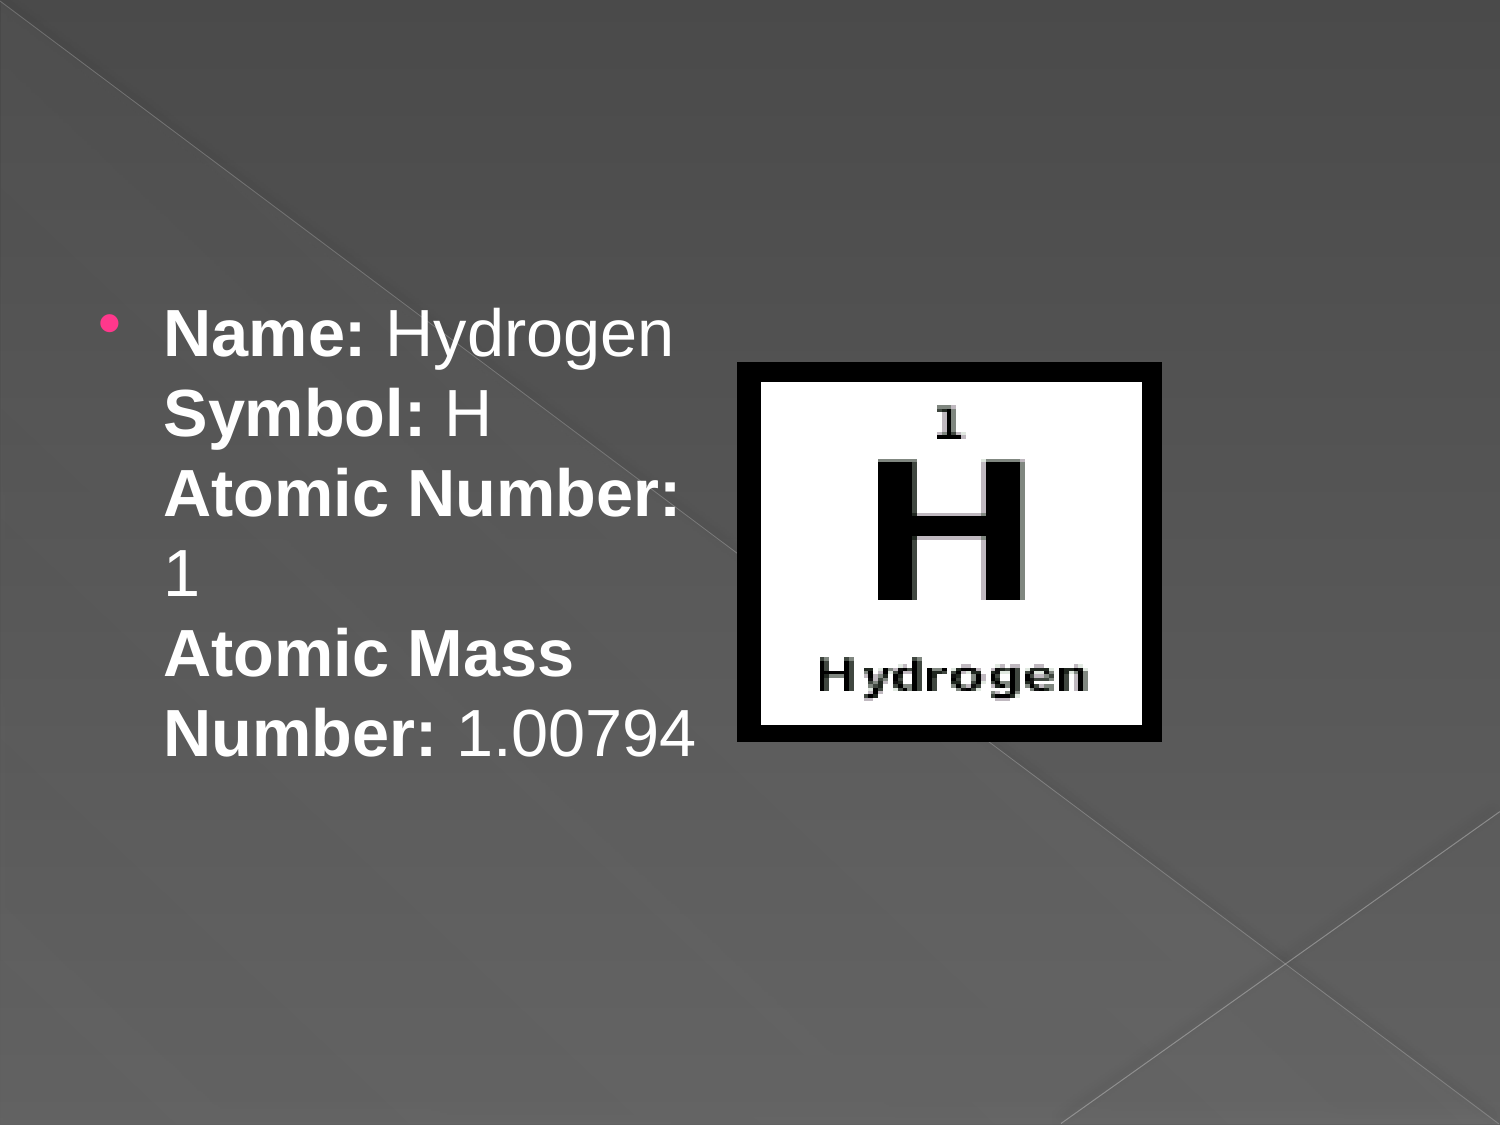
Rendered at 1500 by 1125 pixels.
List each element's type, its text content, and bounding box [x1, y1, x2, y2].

list Name: Hydrogen Symbol: H Atomic Number: 1 Atomic Mass Number: 1.00794 [74, 282, 738, 1026]
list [737, 362, 1162, 743]
